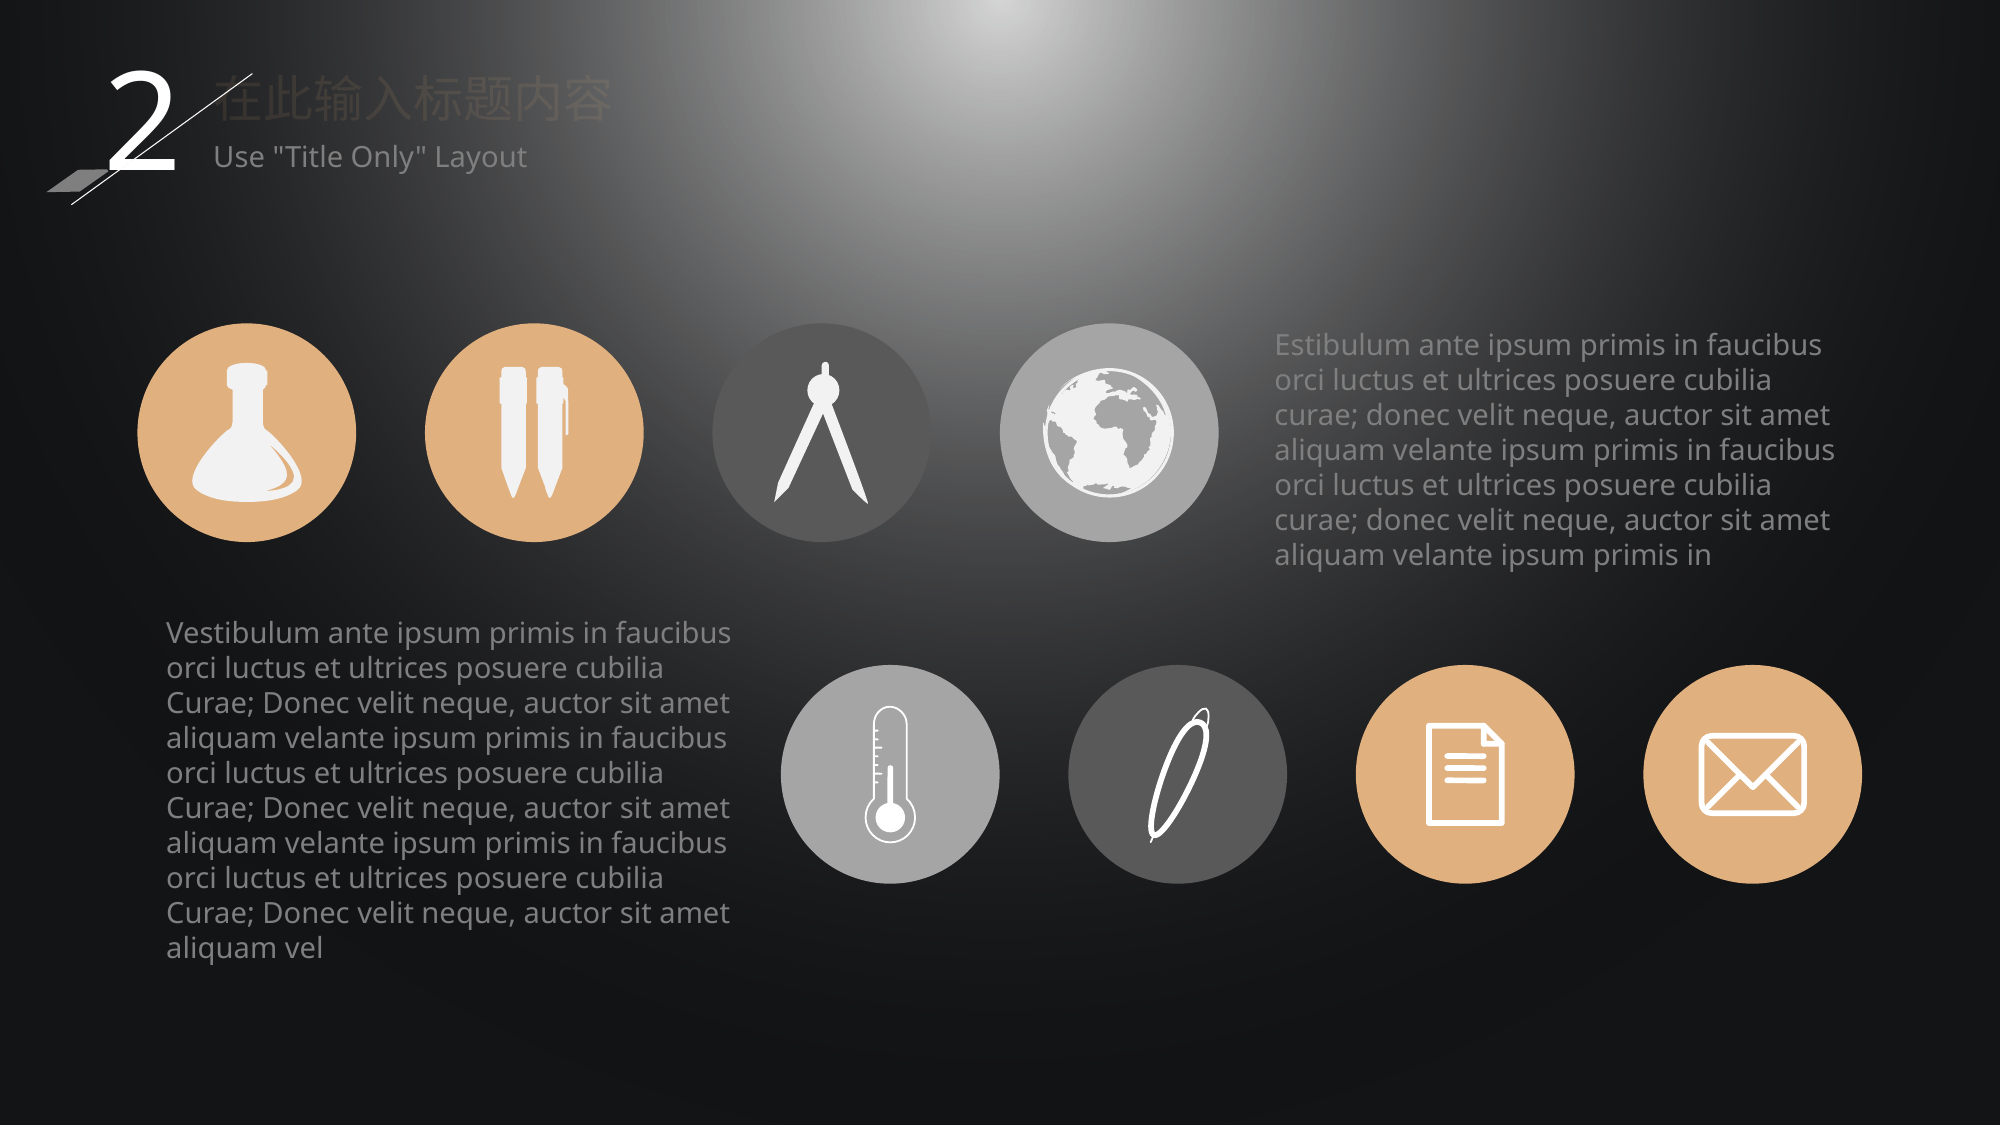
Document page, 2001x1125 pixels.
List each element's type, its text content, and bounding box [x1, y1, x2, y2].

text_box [1145, 706, 1210, 843]
text_box [192, 362, 302, 502]
text_box Vestibulum ante ipsum primis in faucibus orci luctus et ultrices posuere cubilia Curae; Donec velit neque, auctor sit amet aliquam velante ipsum primis in faucibus orci luctus et ultrices posuere cubilia Curae; Donec velit neque, auctor sit amet aliquam velante ipsum primis in faucibus orci luctus et ultrices posuere cubilia Curae; Donec velit neque, auctor sit amet aliquam vel [151, 606, 763, 972]
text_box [865, 706, 916, 843]
text_box [136, 322, 358, 544]
text_box Estibulum ante ipsum primis in faucibus orci luctus et ultrices posuere cubilia curae; donec velit neque, auctor sit amet aliquam velante ipsum primis in faucibus orci luctus et ultrices posuere cubilia curae; donec velit neque, auctor sit amet aliquam velante ipsum primis in [1259, 318, 1871, 579]
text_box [1036, 368, 1182, 498]
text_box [780, 664, 1863, 884]
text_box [222, 60, 1455, 182]
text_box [774, 361, 870, 504]
text_box [711, 322, 933, 544]
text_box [88, 25, 222, 239]
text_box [1428, 725, 1502, 824]
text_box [499, 365, 569, 501]
text_box [423, 322, 645, 544]
text_box [998, 322, 1220, 544]
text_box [1701, 735, 1805, 814]
